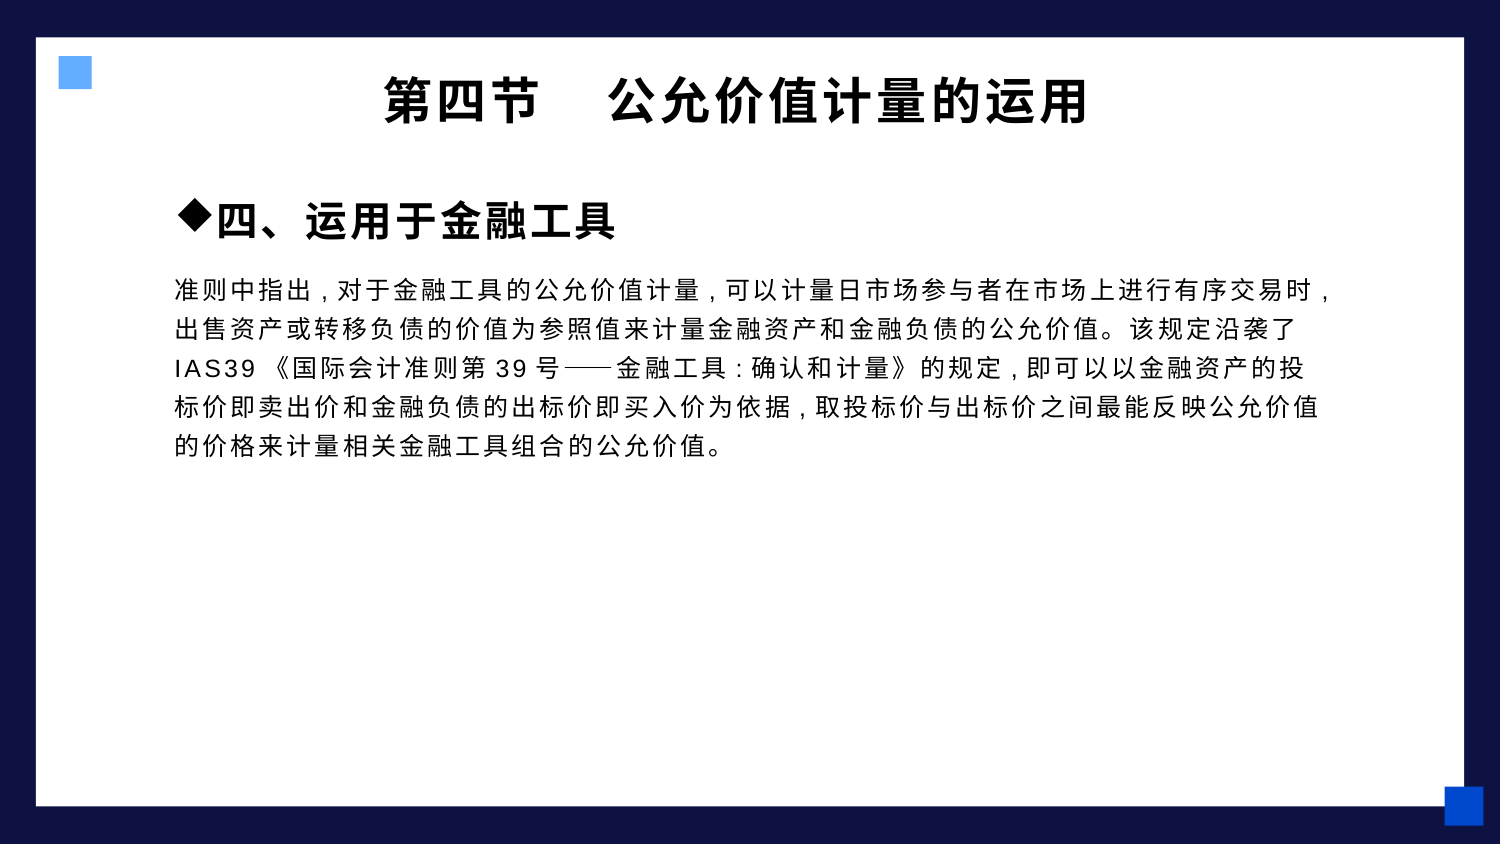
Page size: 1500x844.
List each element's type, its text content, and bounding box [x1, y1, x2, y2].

title 第四节 公允价值计量的运用 [141, 48, 1327, 138]
list 四、运用于金融工具 准则中指出,对于金融工具的公允价值计量,可以计量日市场参与者在市场上进行有序交易时,出售资产或转移负债的价值为参照值来计量金融资产和金融负债的公允价值。该规定沿袭了IAS39《国际会计准则第39号——金融工具:确认和计量》的规定,即可以以金融资产的投标价即卖出价和金融负债的出标价即买入价为依据,取投标价与出标价之间最能反映公允价值的价格来计量相关金融工具组合的公允价值。 [157, 179, 1343, 670]
